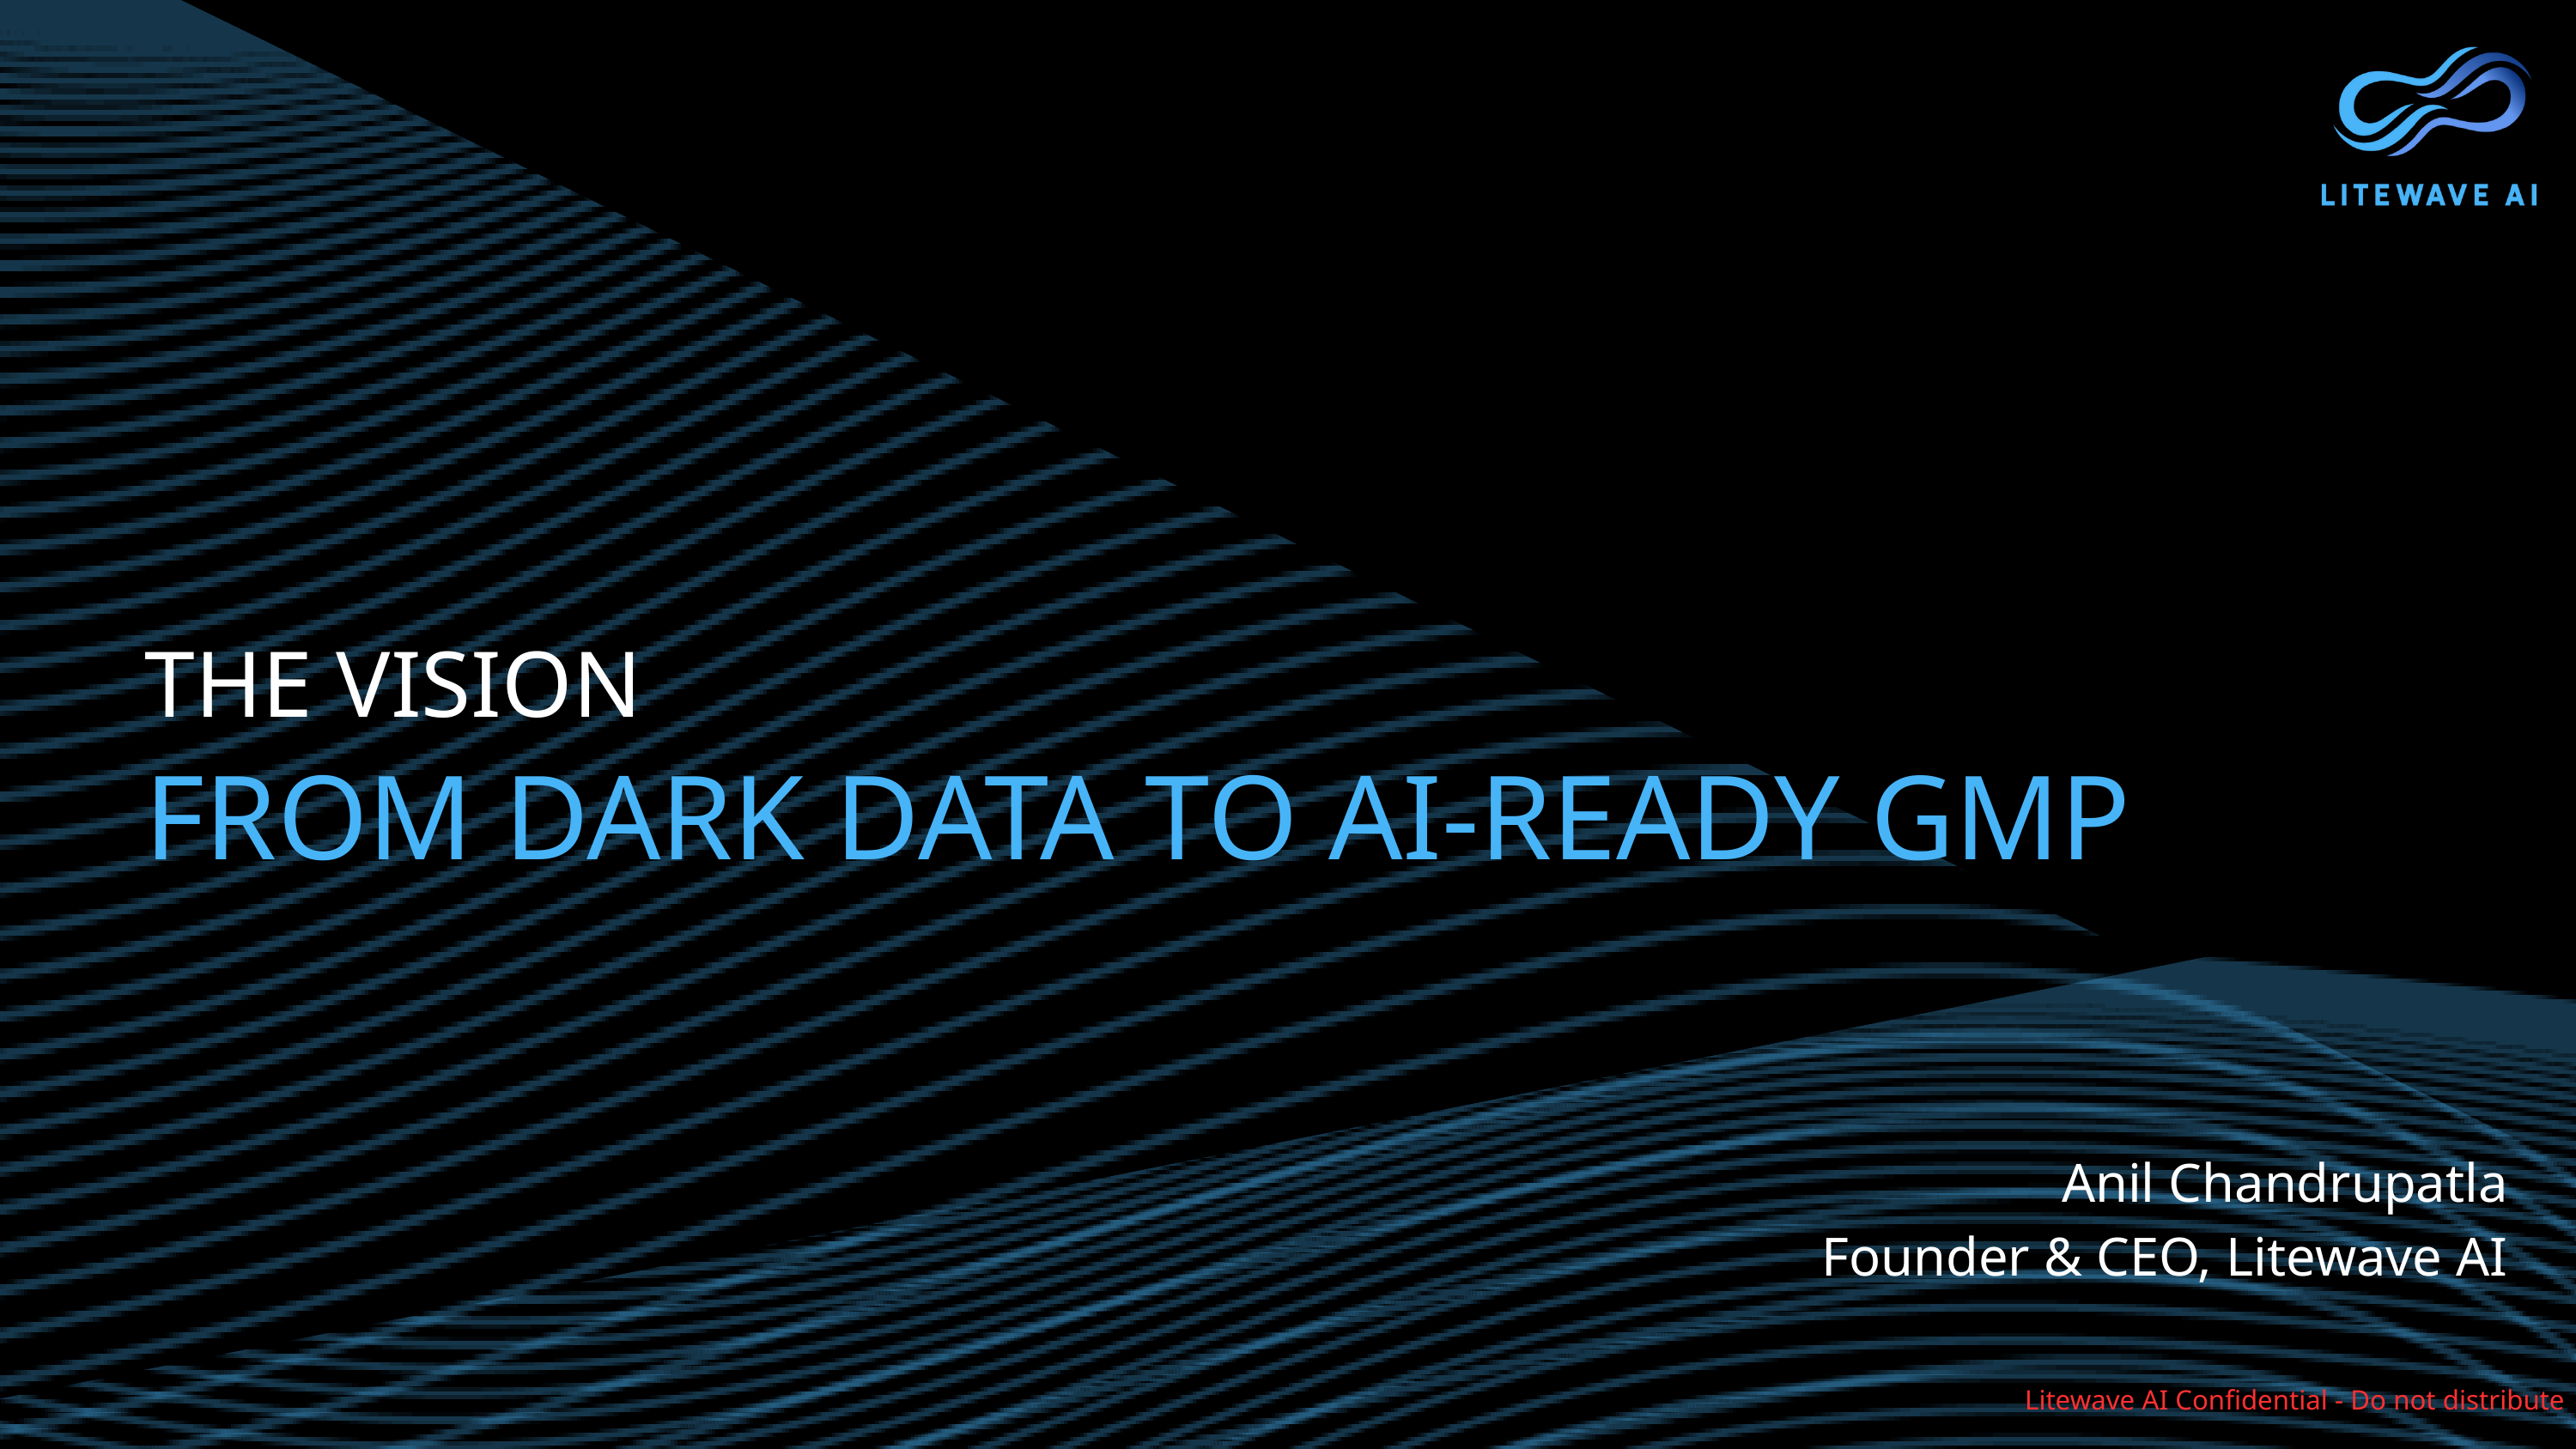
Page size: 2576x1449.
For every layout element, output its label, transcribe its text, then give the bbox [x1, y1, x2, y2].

text_box [0, 0, 2576, 1449]
text_box [2321, 0, 2542, 215]
text_box FROM DARK DATA TO AI-READY GMP [144, 719, 2418, 883]
text_box Litewave AI Confidential - Do not distribute [1826, 1378, 2566, 1416]
text_box Anil Chandrupatla Founder & CEO, Litewave AI [1769, 1138, 2508, 1288]
text_box [2162, 882, 2576, 1167]
text_box THE VISION [144, 608, 979, 719]
